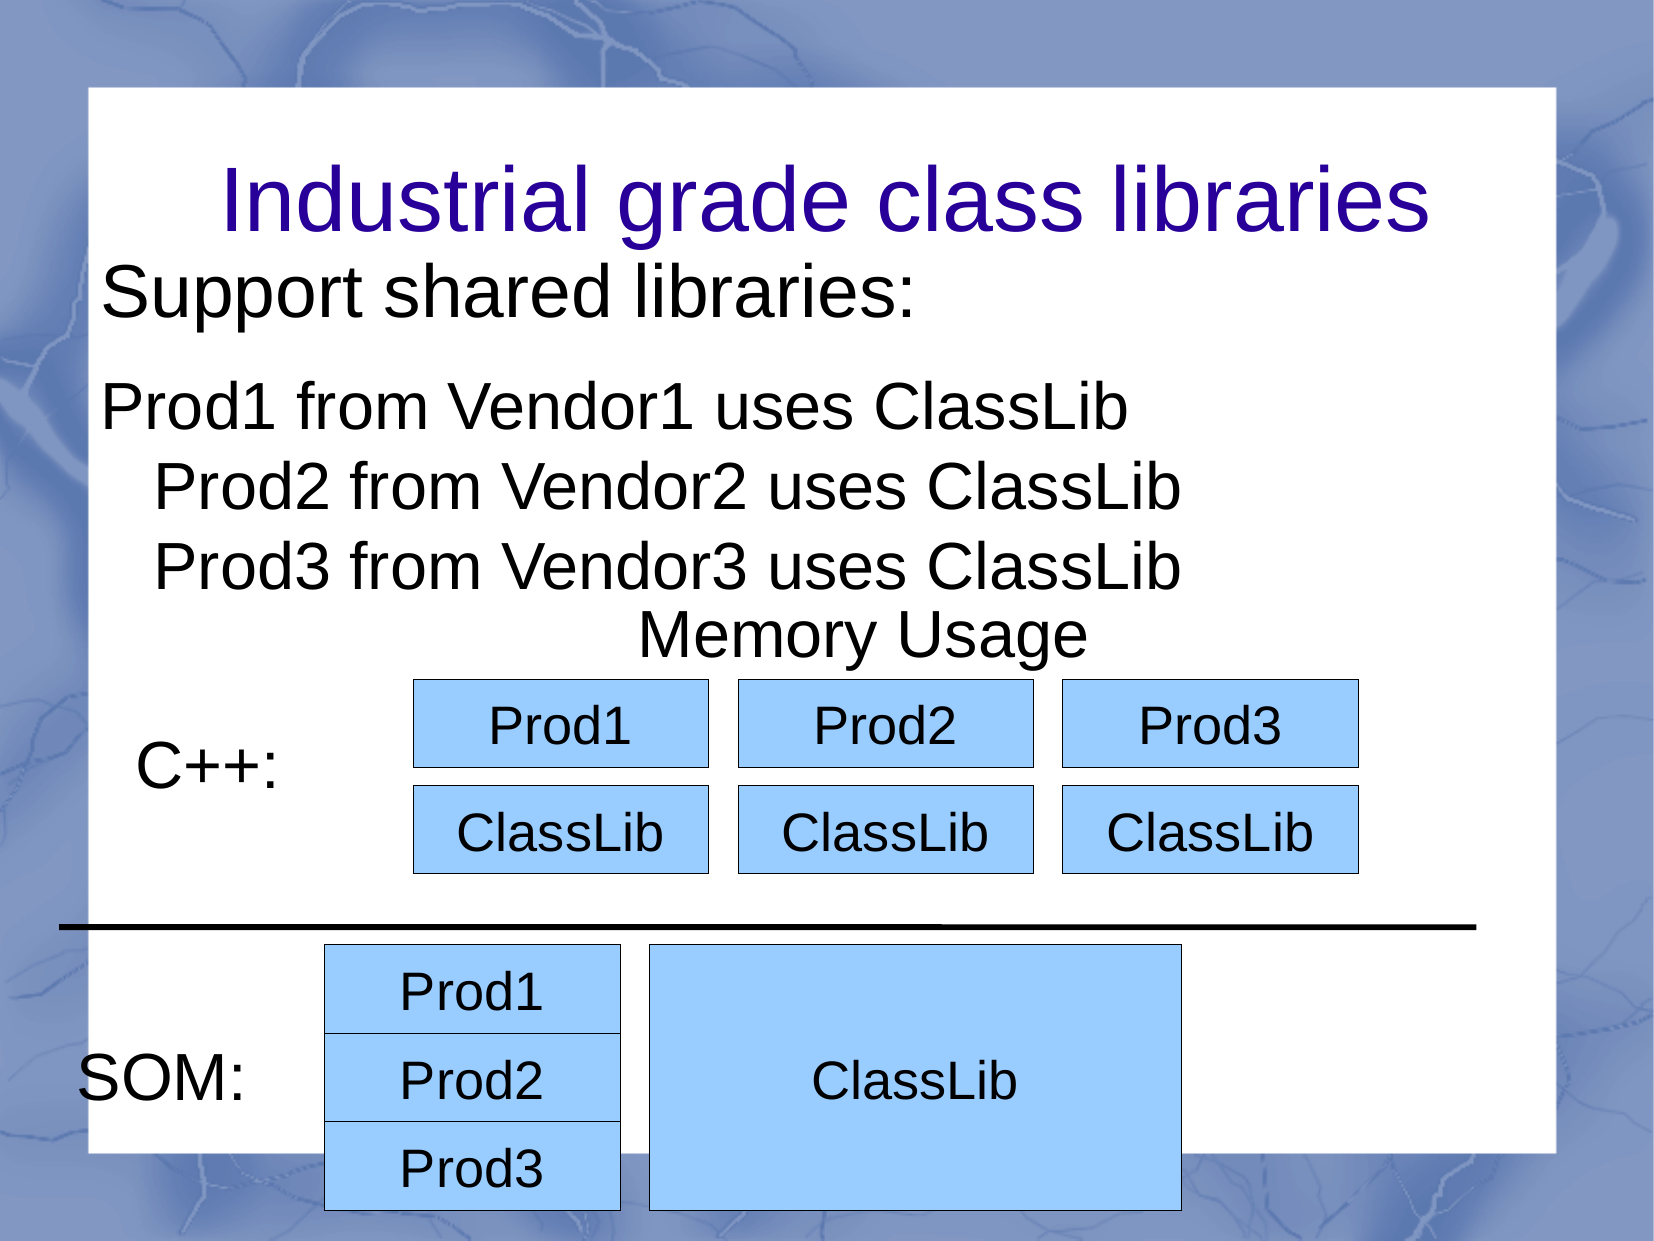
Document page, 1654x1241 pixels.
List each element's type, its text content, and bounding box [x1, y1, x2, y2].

text_box ClassLib [1062, 785, 1359, 874]
text_box ClassLib [738, 785, 1034, 874]
title Industrial grade class libraries [118, 90, 1536, 242]
text_box Prod3 [1062, 679, 1359, 768]
text_box Memory Usage [620, 590, 1241, 666]
text_box Prod1 [413, 679, 709, 768]
text_box ClassLib [413, 785, 709, 874]
picture [0, 0, 1654, 1241]
text_box ClassLib [649, 944, 1182, 1211]
text_box Prod1 [324, 944, 621, 1033]
text_box Prod2 [324, 1033, 621, 1121]
text_box Prod2 [738, 679, 1034, 768]
text_box SOM: [58, 1033, 267, 1109]
text_box Prod3 [324, 1121, 621, 1211]
list Support shared libraries: Prod1 from Vendor1 uses ClassLib Prod2 from Vendor2 uses ClassLib Prod3 from Vendor3 uses ClassLib [82, 242, 1571, 581]
text_box C++: [117, 722, 325, 798]
